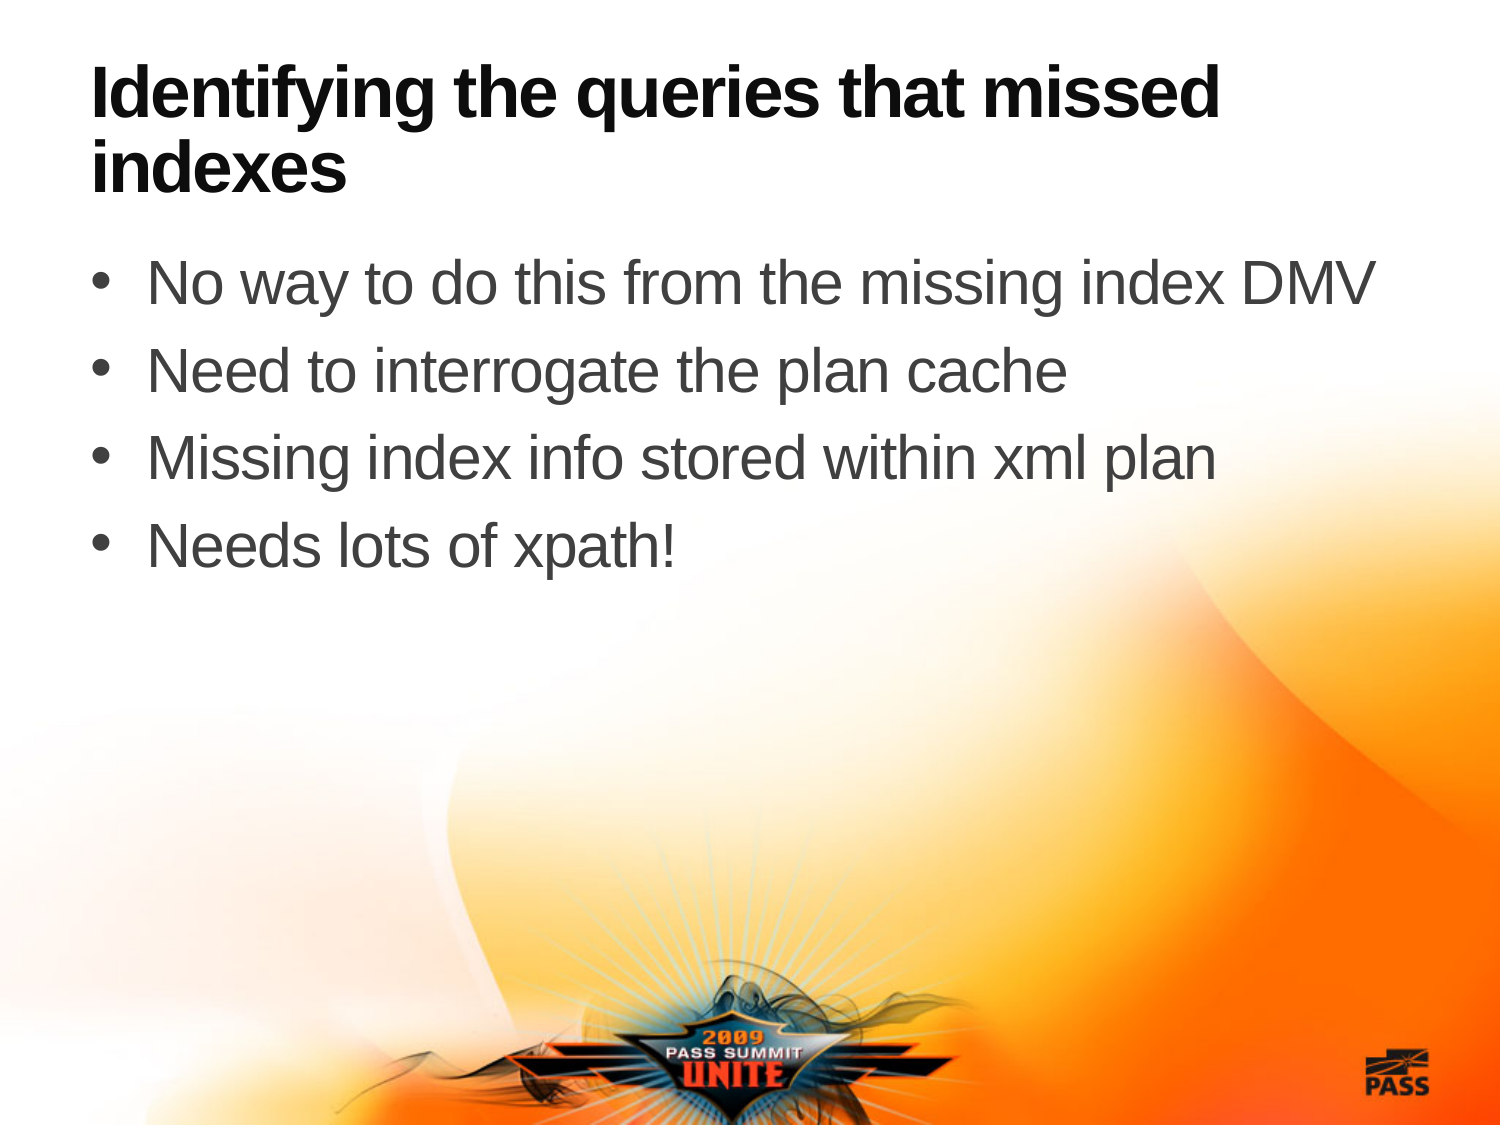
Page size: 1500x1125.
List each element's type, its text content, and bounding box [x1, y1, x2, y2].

title Identifying the queries that missed indexes [75, 49, 1425, 223]
picture [0, 0, 1500, 1125]
footer [74, 1042, 488, 1103]
list No way to do this from the missing index DMV Need to interrogate the plan cache Missing index info stored within xml plan Needs lots of xpath! [75, 234, 1425, 988]
